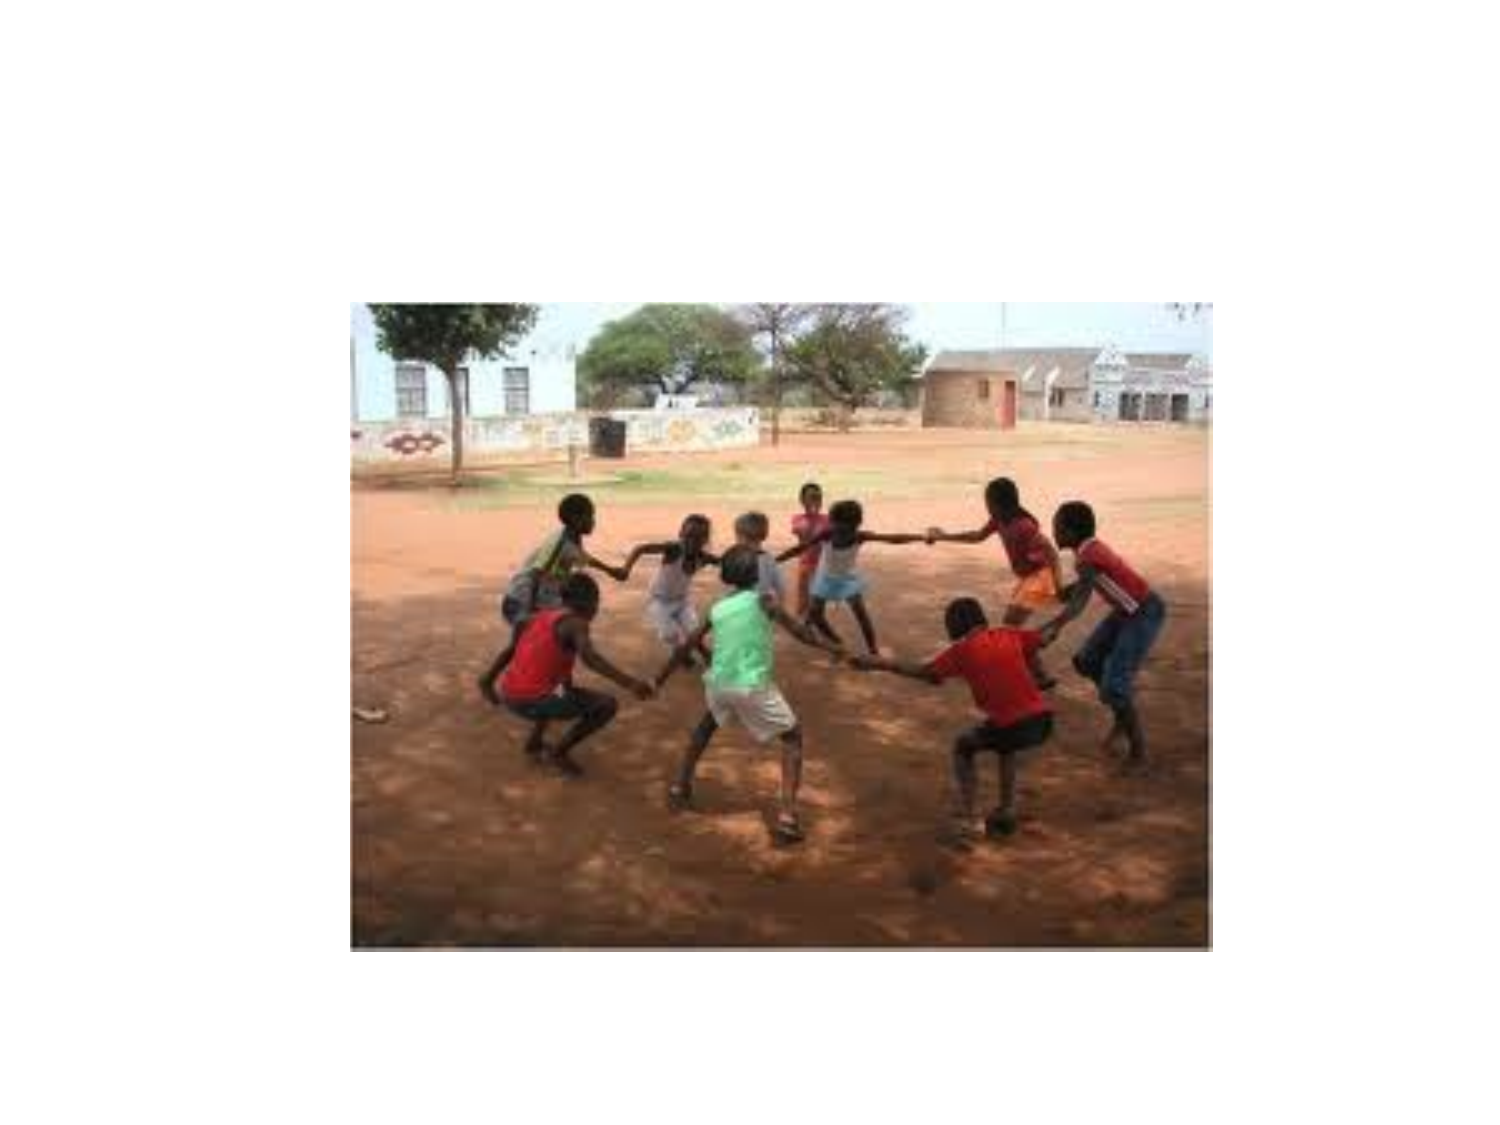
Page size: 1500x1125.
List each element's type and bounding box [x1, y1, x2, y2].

picture [350, 302, 1213, 952]
